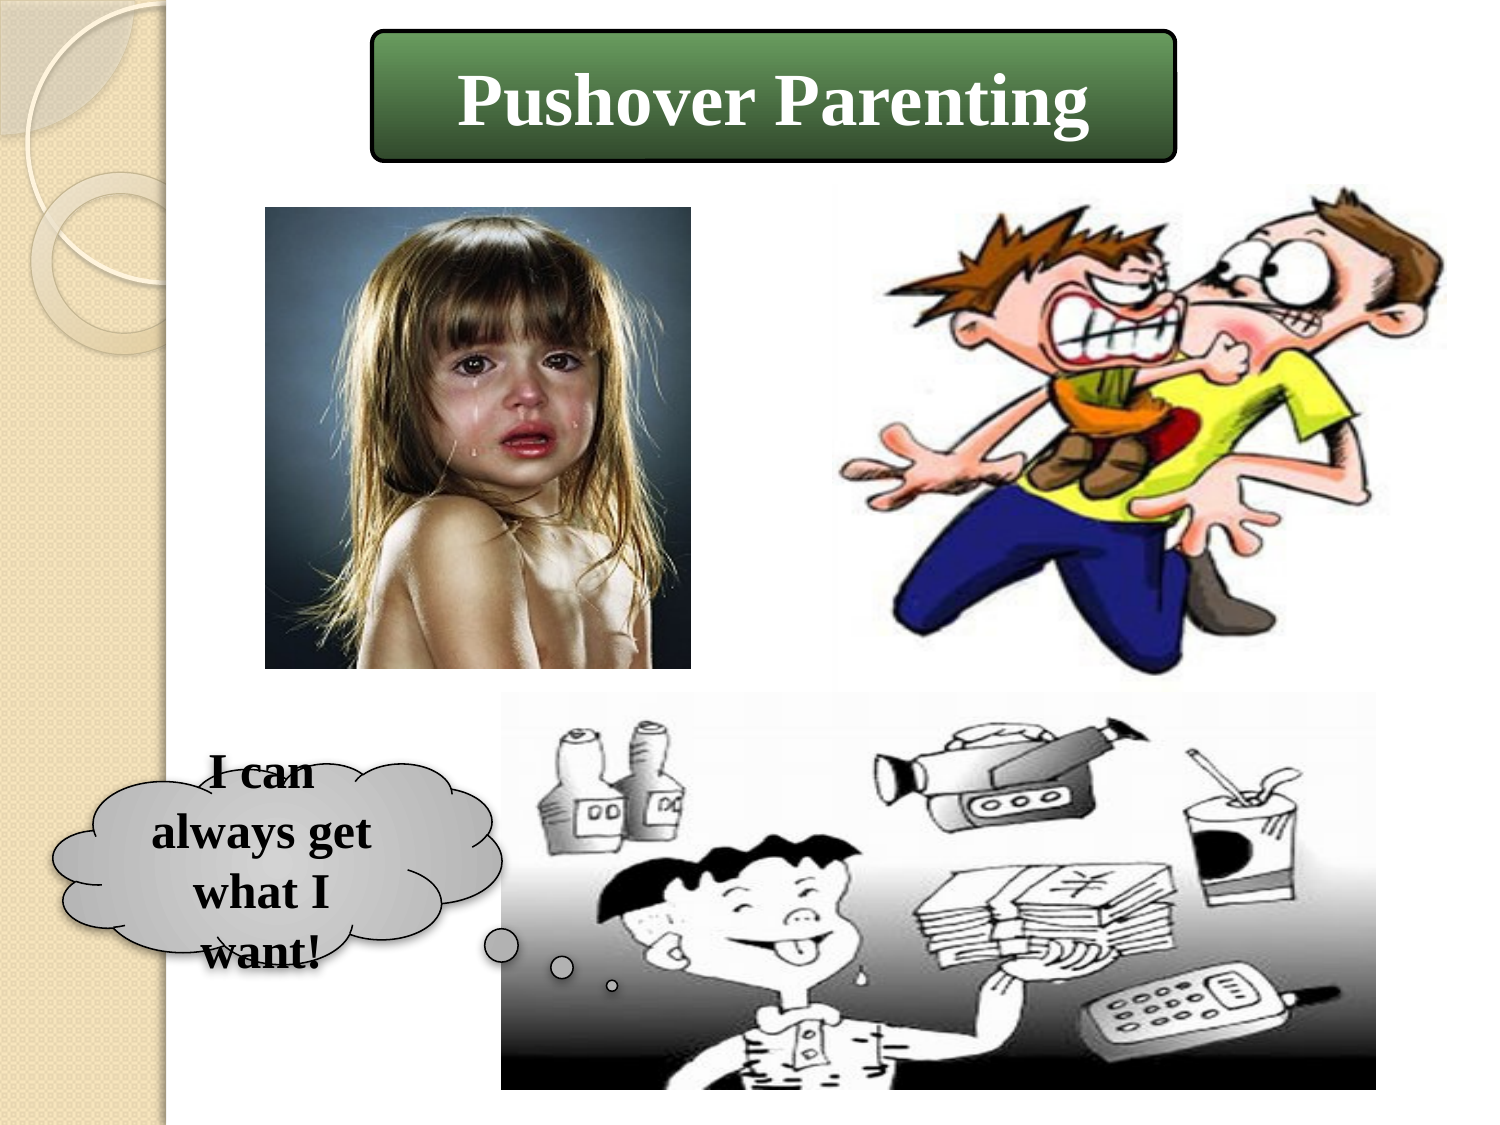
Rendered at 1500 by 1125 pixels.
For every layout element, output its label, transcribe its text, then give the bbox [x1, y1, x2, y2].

picture [265, 207, 692, 669]
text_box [52, 692, 1377, 1090]
text_box Pushover Parenting [372, 30, 1176, 161]
picture [832, 184, 1447, 693]
